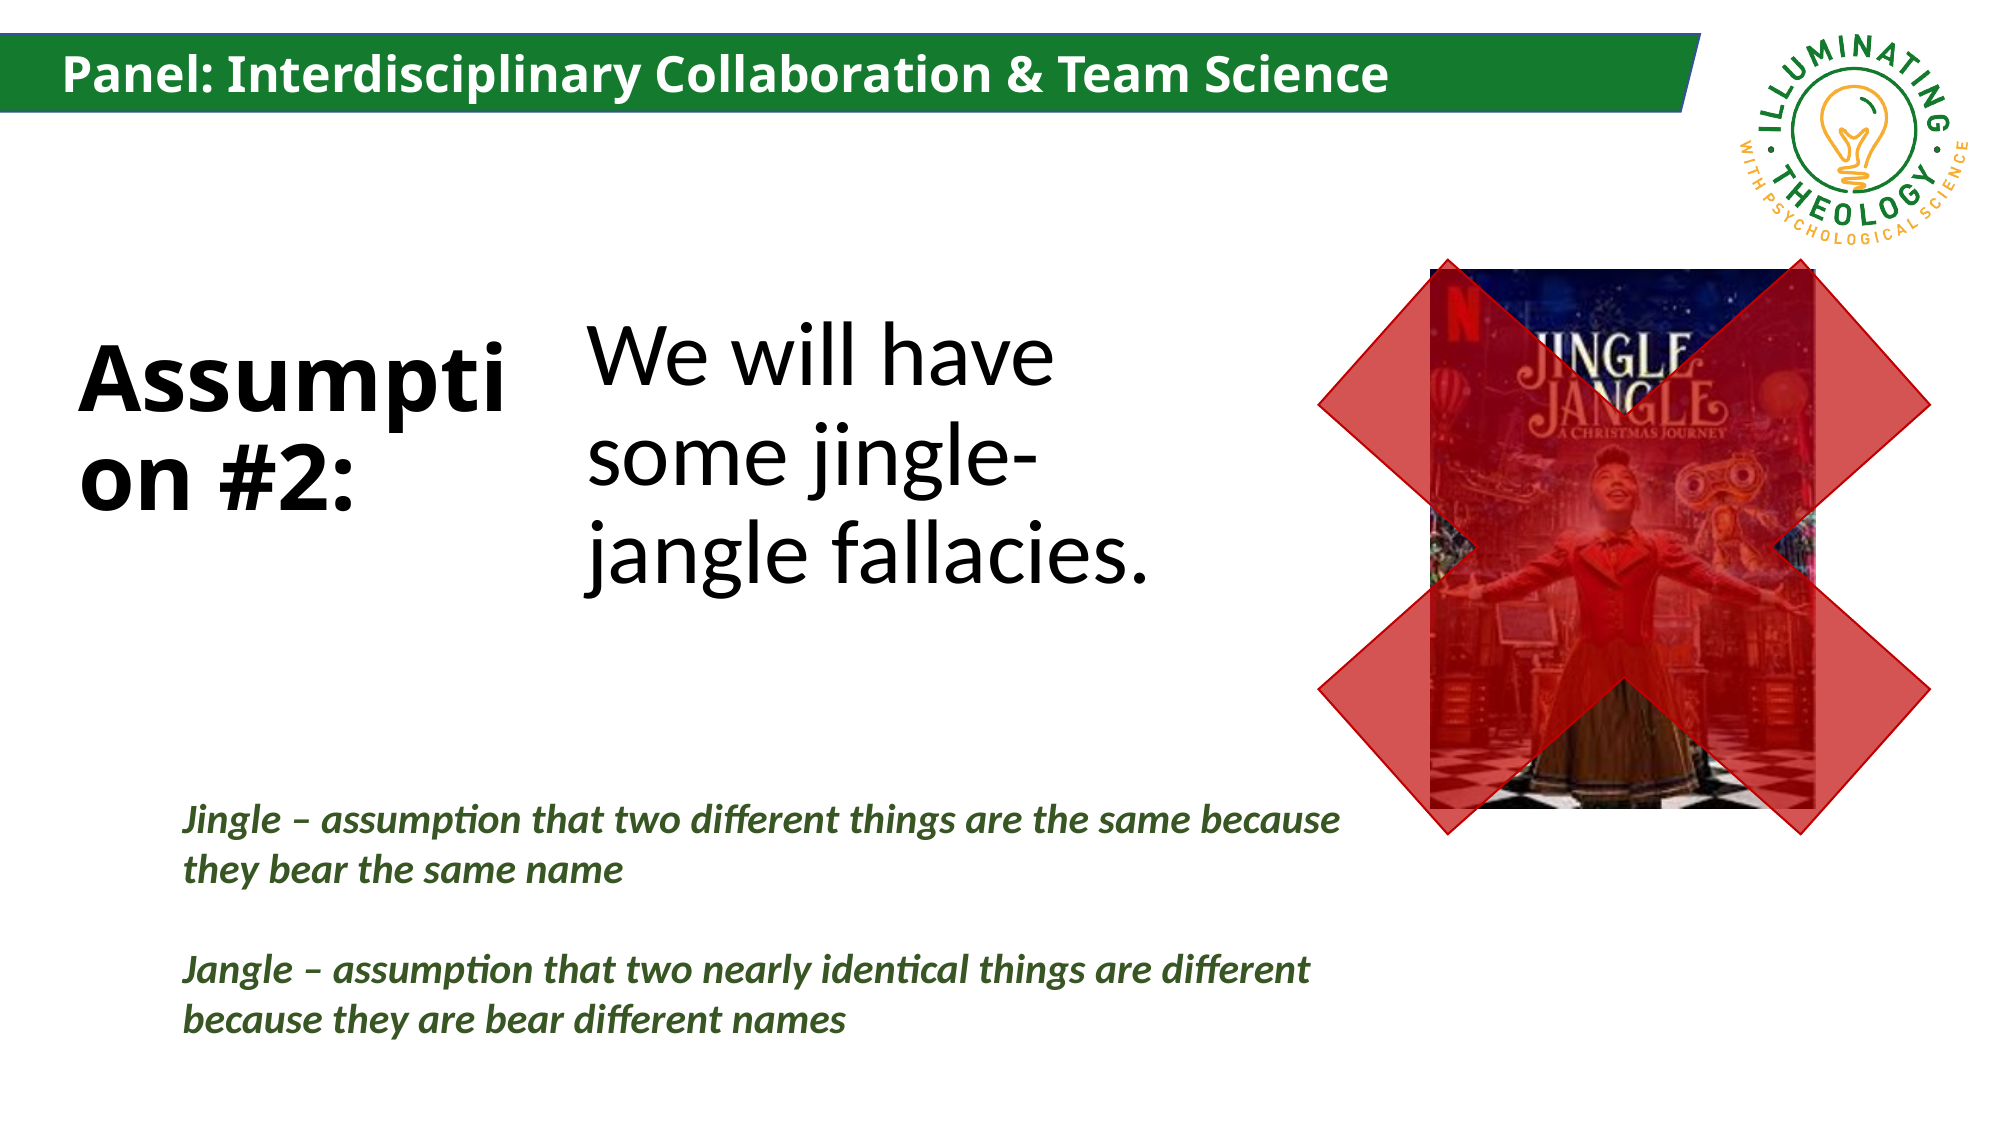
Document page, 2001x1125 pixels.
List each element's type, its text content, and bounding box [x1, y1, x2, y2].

text_box [1317, 278, 1430, 506]
text_box [1788, 258, 1811, 269]
text_box [1438, 258, 1460, 269]
text_box Panel: Interdisciplinary Collaboration & Team Science [0, 33, 1702, 113]
title Assumption #2: [63, 322, 560, 541]
text_box [1770, 586, 1932, 836]
text_box Jingle – assumption that two different things are the same because they bear the same name Jangle – assumption that two nearly identical things are different because they are bear different names [167, 783, 1359, 1094]
picture [1739, 34, 1968, 245]
list We will have some jingle-jangle fallacies. [571, 299, 1325, 783]
picture [1430, 269, 1816, 809]
text_box [1317, 588, 1478, 836]
text_box [1816, 275, 1932, 508]
